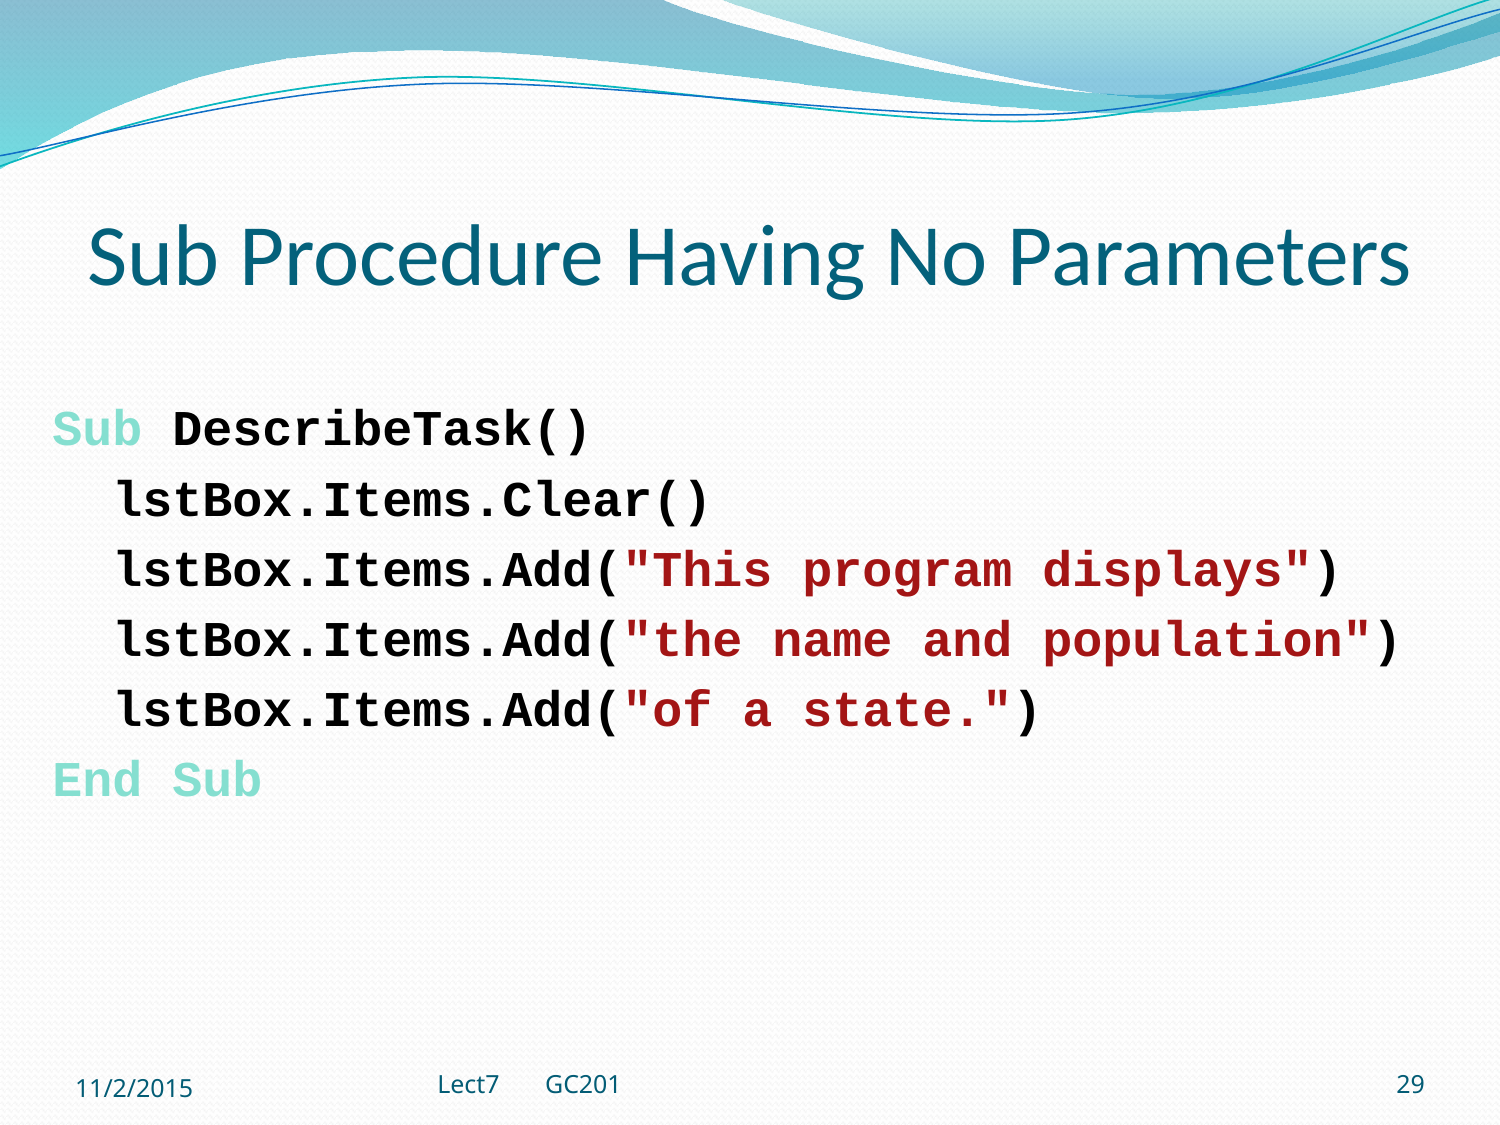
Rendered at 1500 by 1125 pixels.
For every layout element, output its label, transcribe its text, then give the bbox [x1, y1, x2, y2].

footer Lect7 GC201 [437, 1042, 988, 1103]
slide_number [75, 1042, 425, 1103]
title Sub Procedure Having No Parameters [75, 115, 1425, 303]
list Sub DescribeTask() lstBox.Items.Clear() lstBox.Items.Add("This program displays") lstBox.Items.Add("the name and population") lstBox.Items.Add("of a state.") End Sub [37, 324, 1469, 1006]
slide_number 29 [1299, 1042, 1425, 1103]
